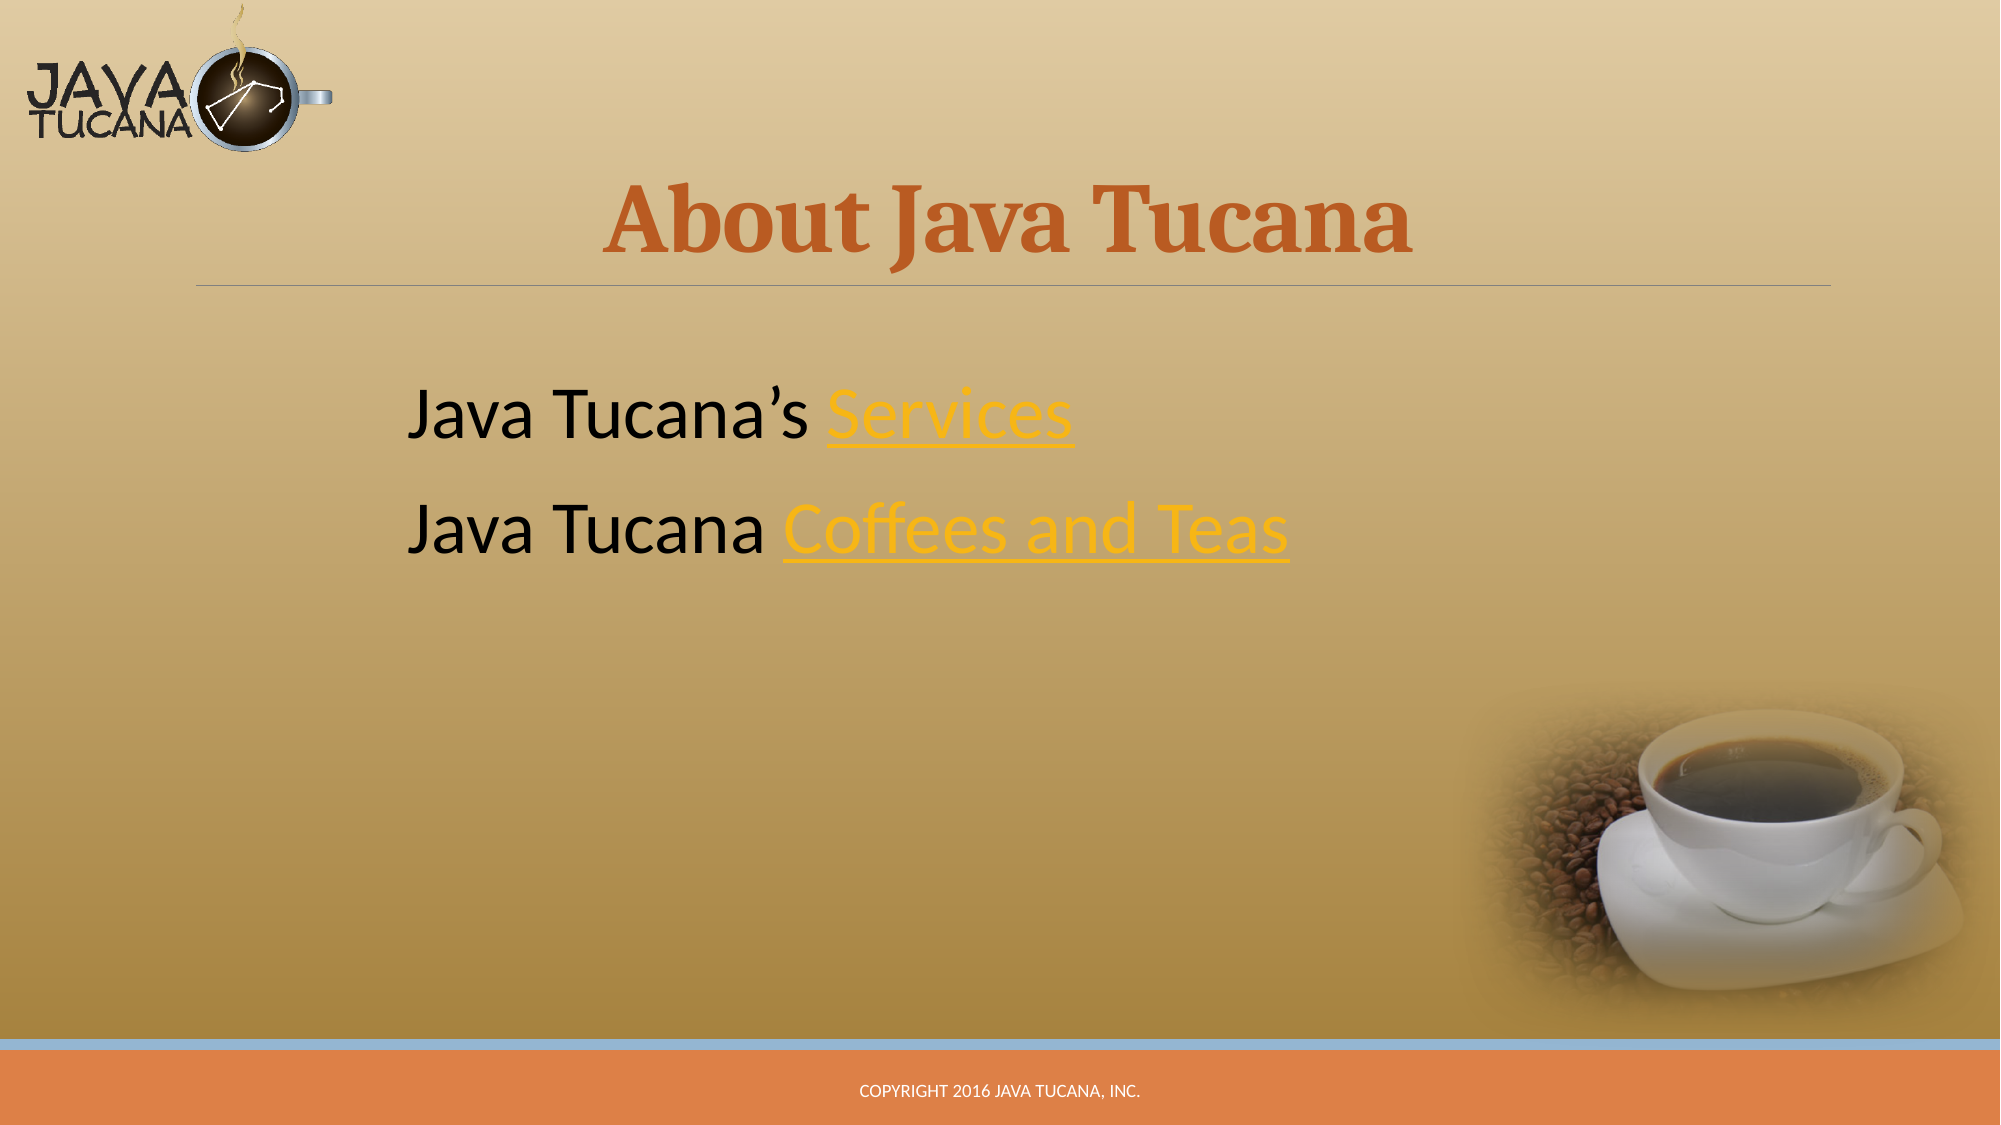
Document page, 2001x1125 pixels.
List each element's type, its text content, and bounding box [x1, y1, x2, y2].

text_box Java Tucana’s Services Java Tucana Coffees and Teas [393, 356, 1625, 577]
footer Copyright 2016 Java Tucana, Inc. [604, 1059, 1396, 1120]
picture [13, 0, 341, 159]
title About Java Tucana [184, 42, 1835, 281]
picture [1591, 806, 1863, 915]
